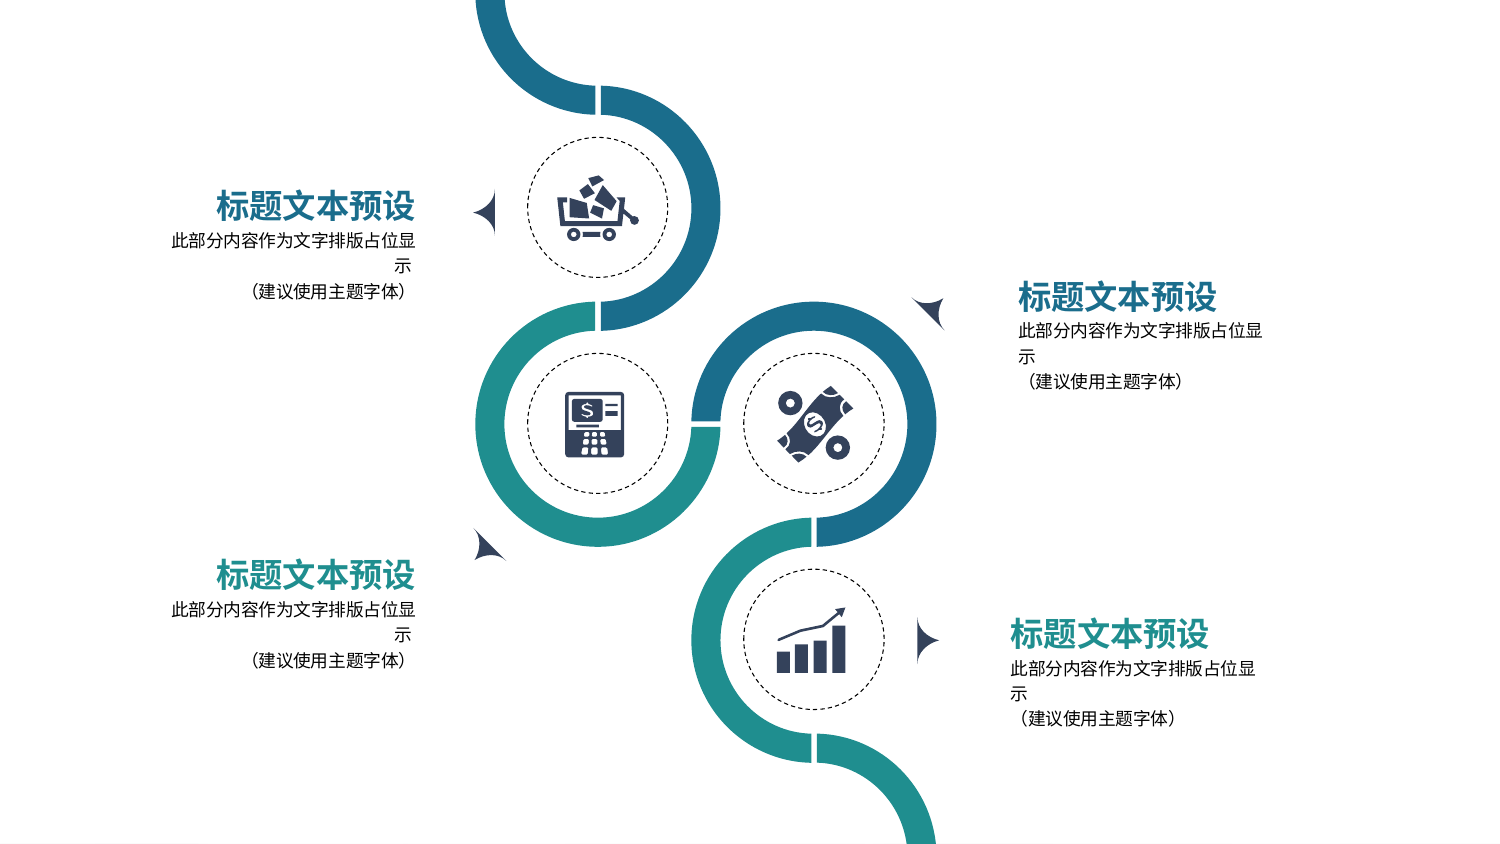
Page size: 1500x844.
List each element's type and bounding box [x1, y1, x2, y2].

text_box [527, 137, 668, 278]
text_box [911, 297, 945, 331]
text_box [600, 85, 721, 331]
text_box [480, 188, 495, 236]
text_box [691, 301, 937, 547]
text_box [743, 568, 885, 710]
text_box [743, 353, 885, 494]
text_box [473, 527, 507, 562]
text_box [527, 353, 668, 494]
text_box [163, 177, 476, 302]
text_box [958, 267, 1274, 393]
text_box [691, 517, 812, 763]
text_box [951, 604, 1266, 730]
text_box [163, 546, 476, 671]
text_box [816, 733, 936, 844]
text_box [917, 617, 940, 665]
text_box [475, 0, 596, 115]
text_box [475, 301, 721, 547]
